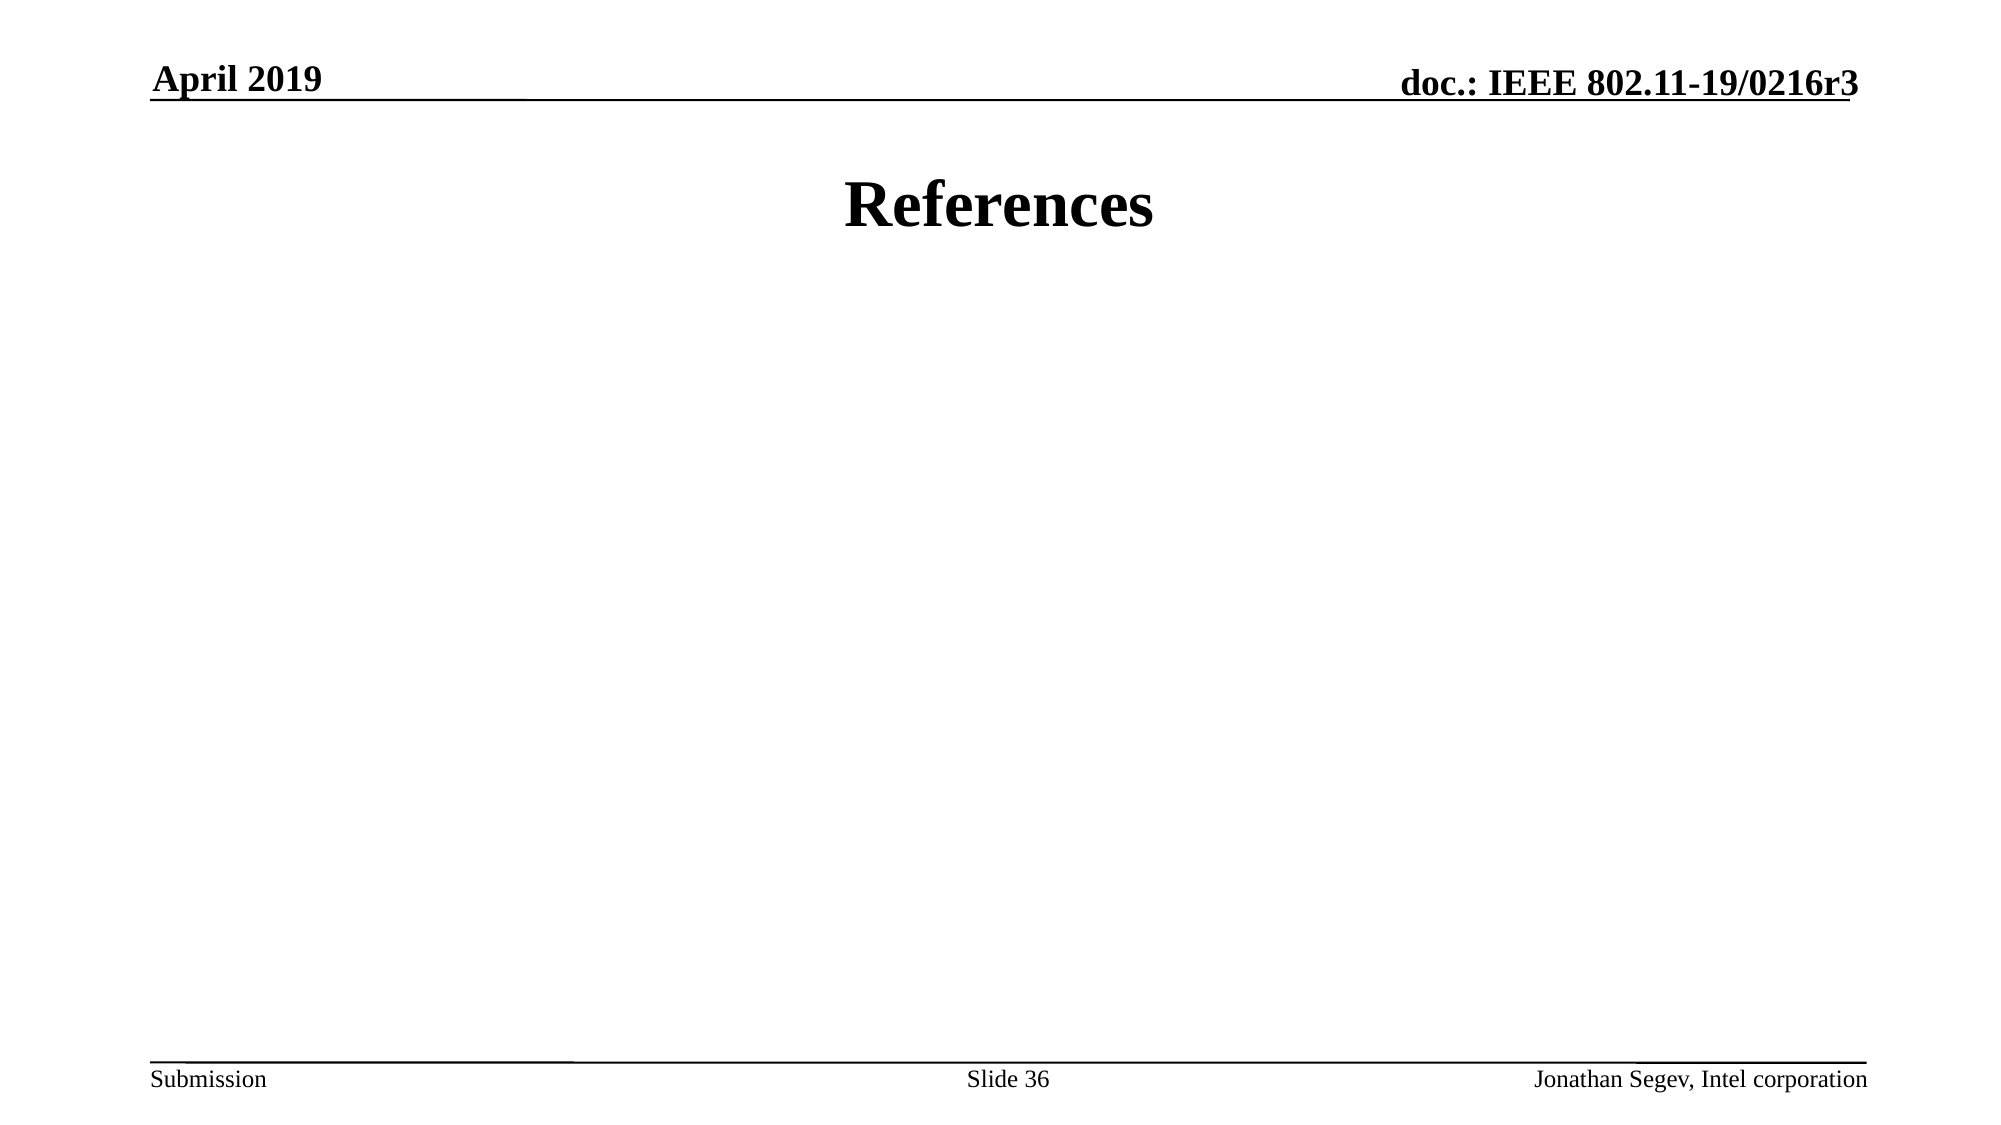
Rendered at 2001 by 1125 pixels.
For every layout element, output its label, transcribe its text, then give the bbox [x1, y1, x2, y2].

title References [149, 112, 1850, 288]
footer Jonathan Segev, Intel corporation [1171, 1061, 1869, 1093]
slide_number Slide 36 [950, 1061, 1067, 1123]
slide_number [152, 54, 563, 100]
